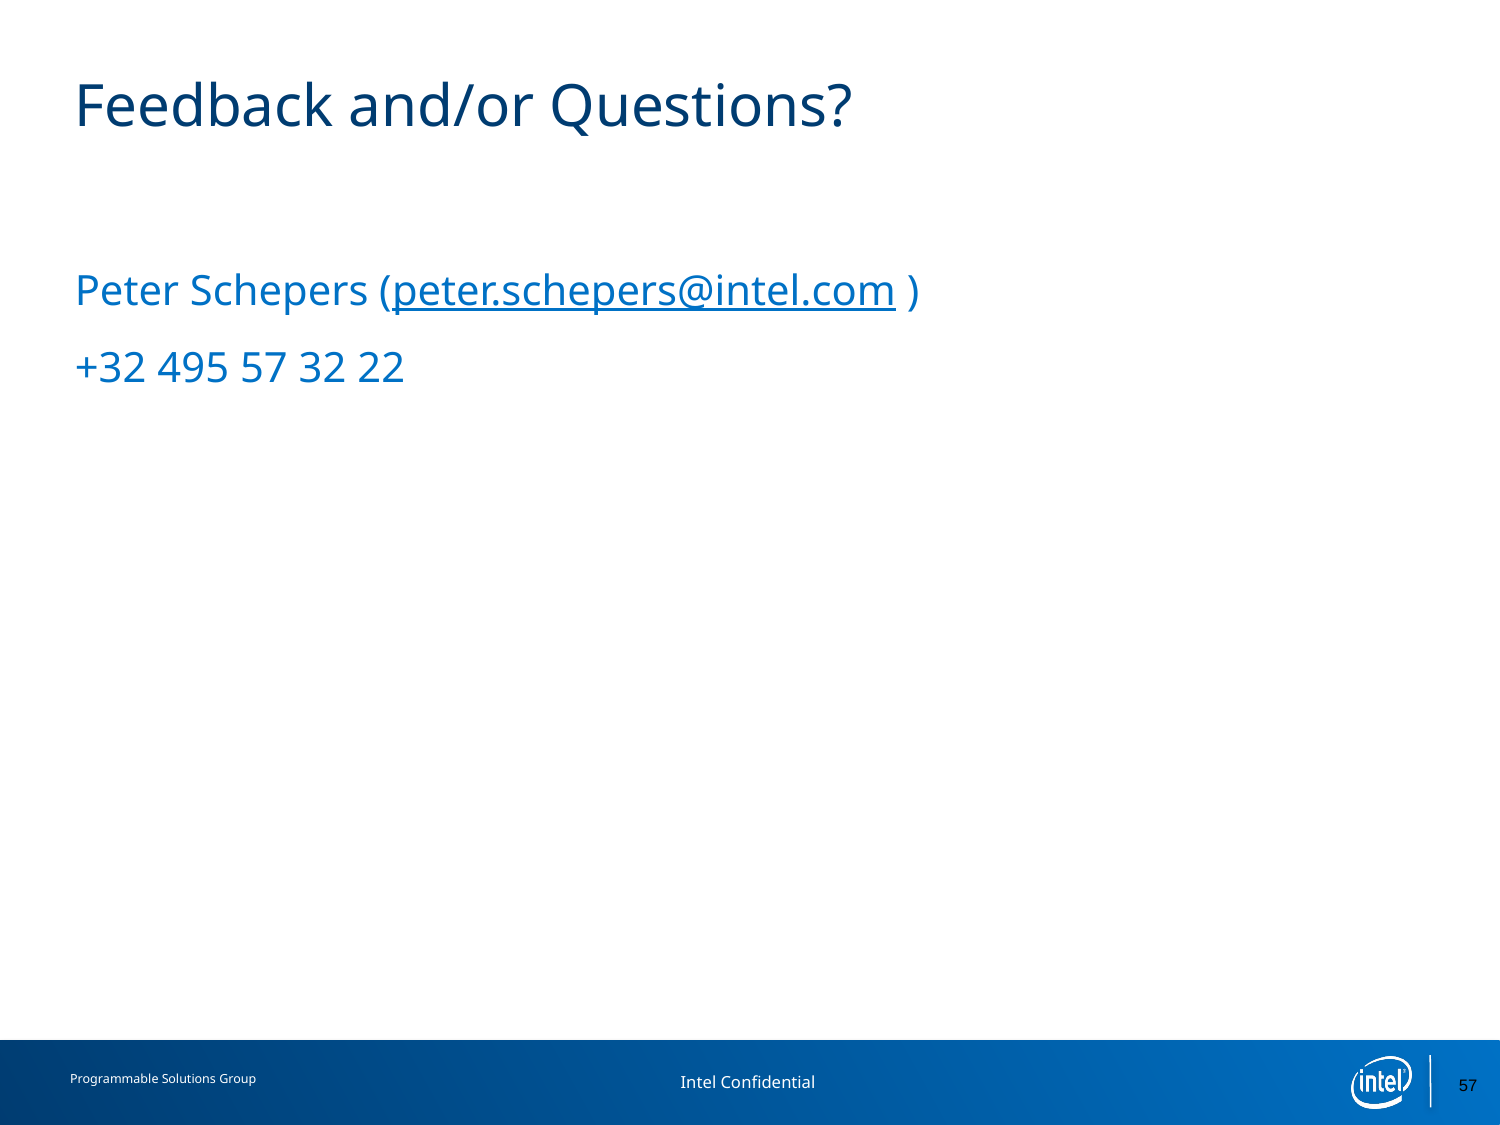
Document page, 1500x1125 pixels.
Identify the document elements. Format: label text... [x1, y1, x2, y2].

title Feedback and/or Questions? [74, 67, 1425, 258]
list Peter Schepers (peter.schepers@intel.com ) +32 495 57 32 22 [74, 263, 1425, 1013]
slide_number 57 [1127, 1055, 1478, 1116]
